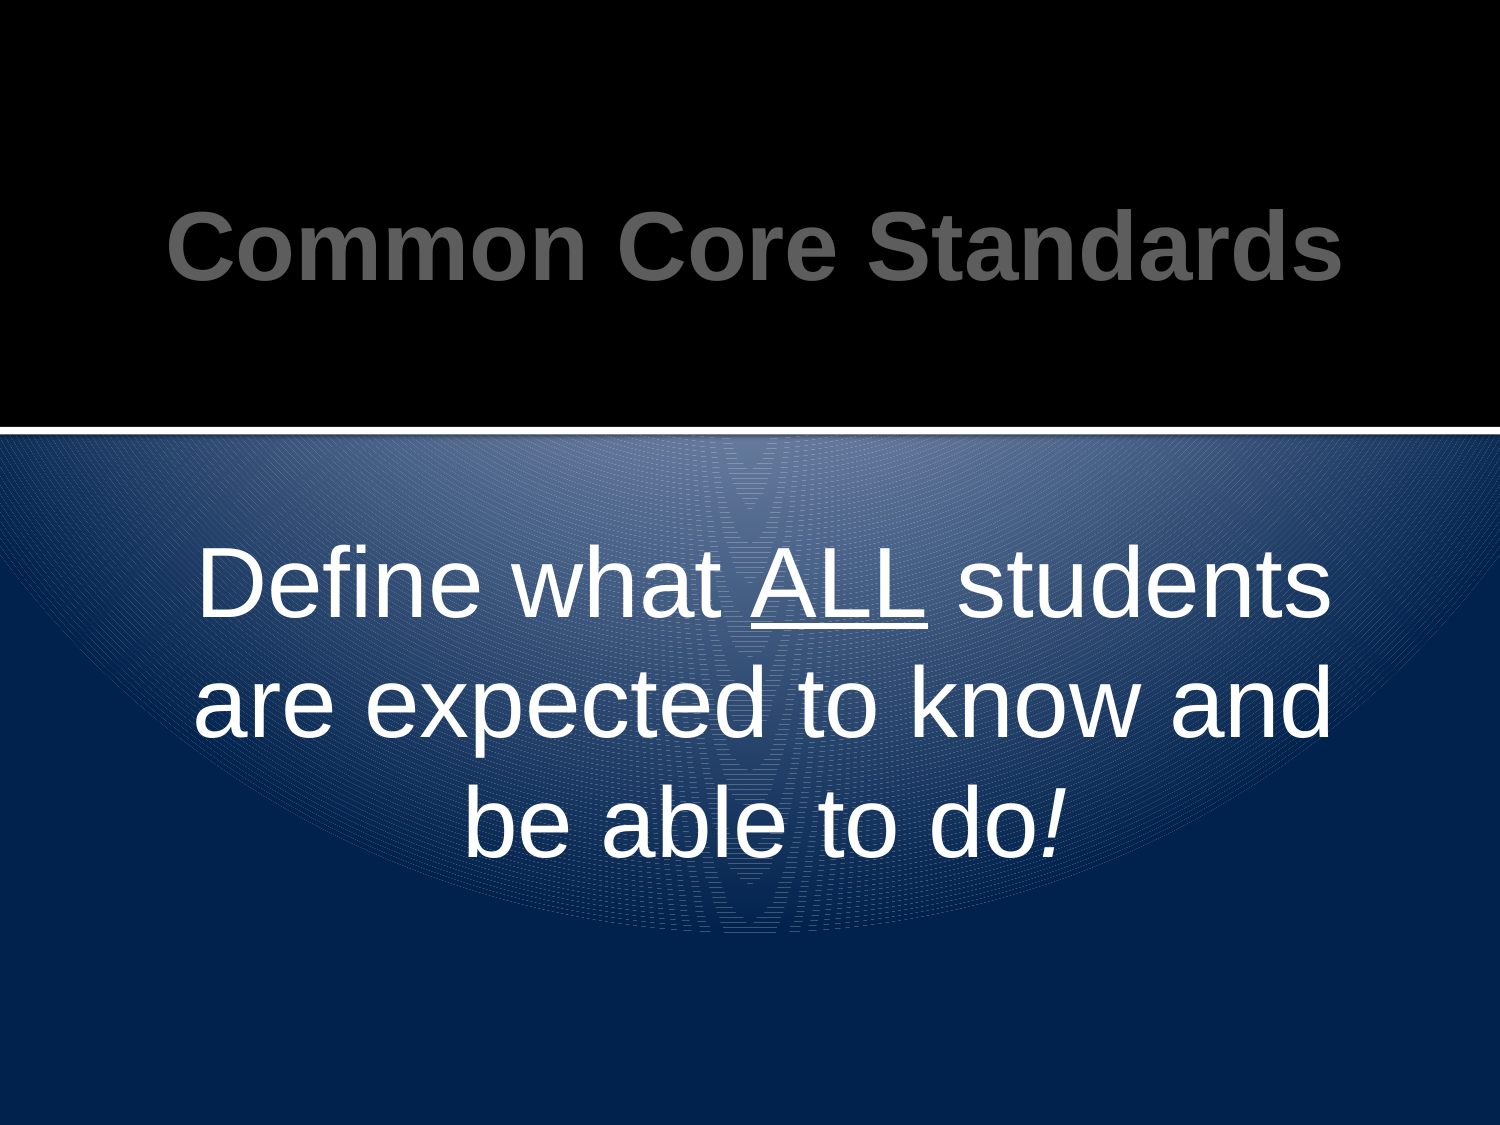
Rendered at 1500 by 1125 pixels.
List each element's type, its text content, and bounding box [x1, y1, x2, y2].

title Common Core Standards [118, 156, 1394, 300]
list Define what ALL students are expected to know and be able to do! [112, 517, 1400, 913]
